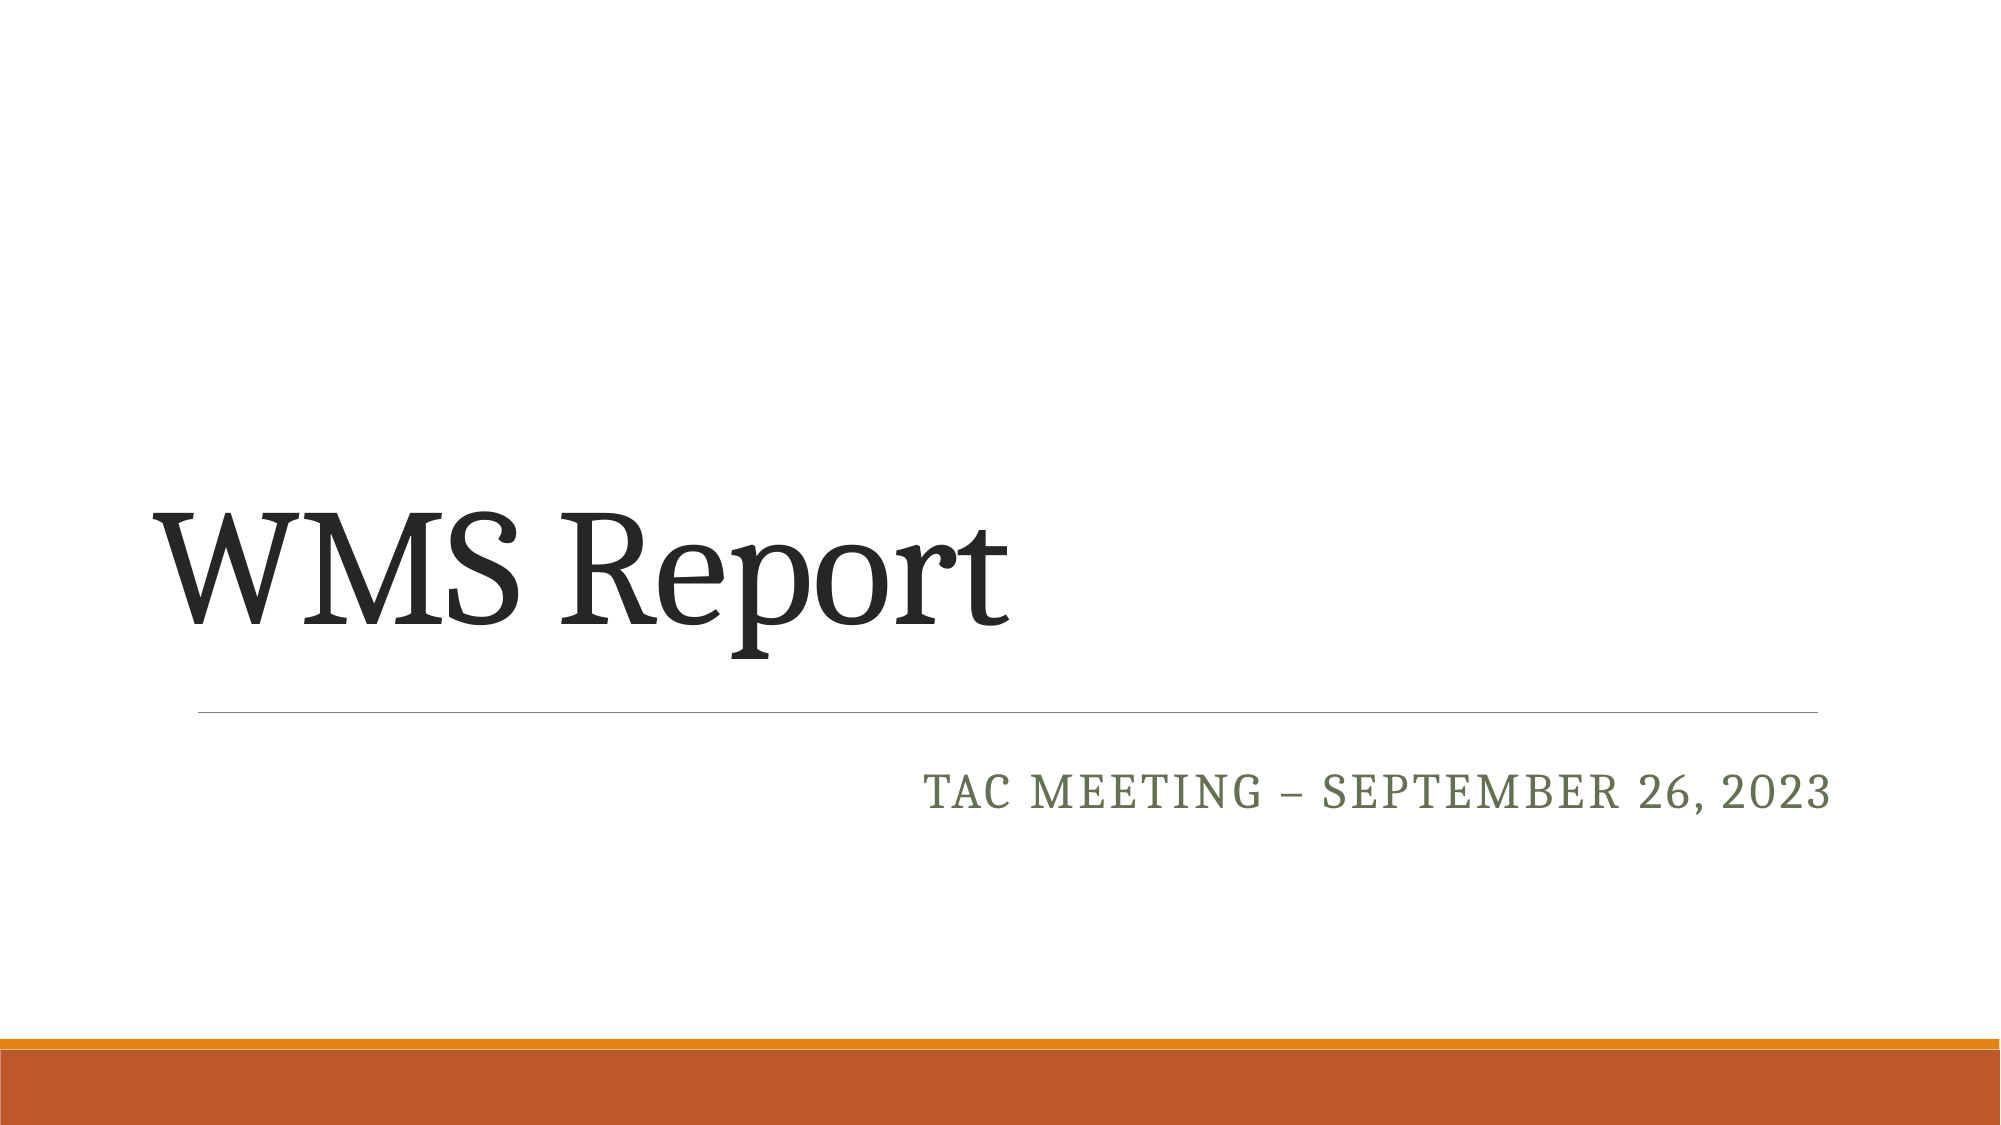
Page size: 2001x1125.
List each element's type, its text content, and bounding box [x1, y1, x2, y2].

subtitle TAC Meeting – September 26, 2023 [667, 757, 1862, 946]
title WMS Report [137, 179, 1861, 667]
